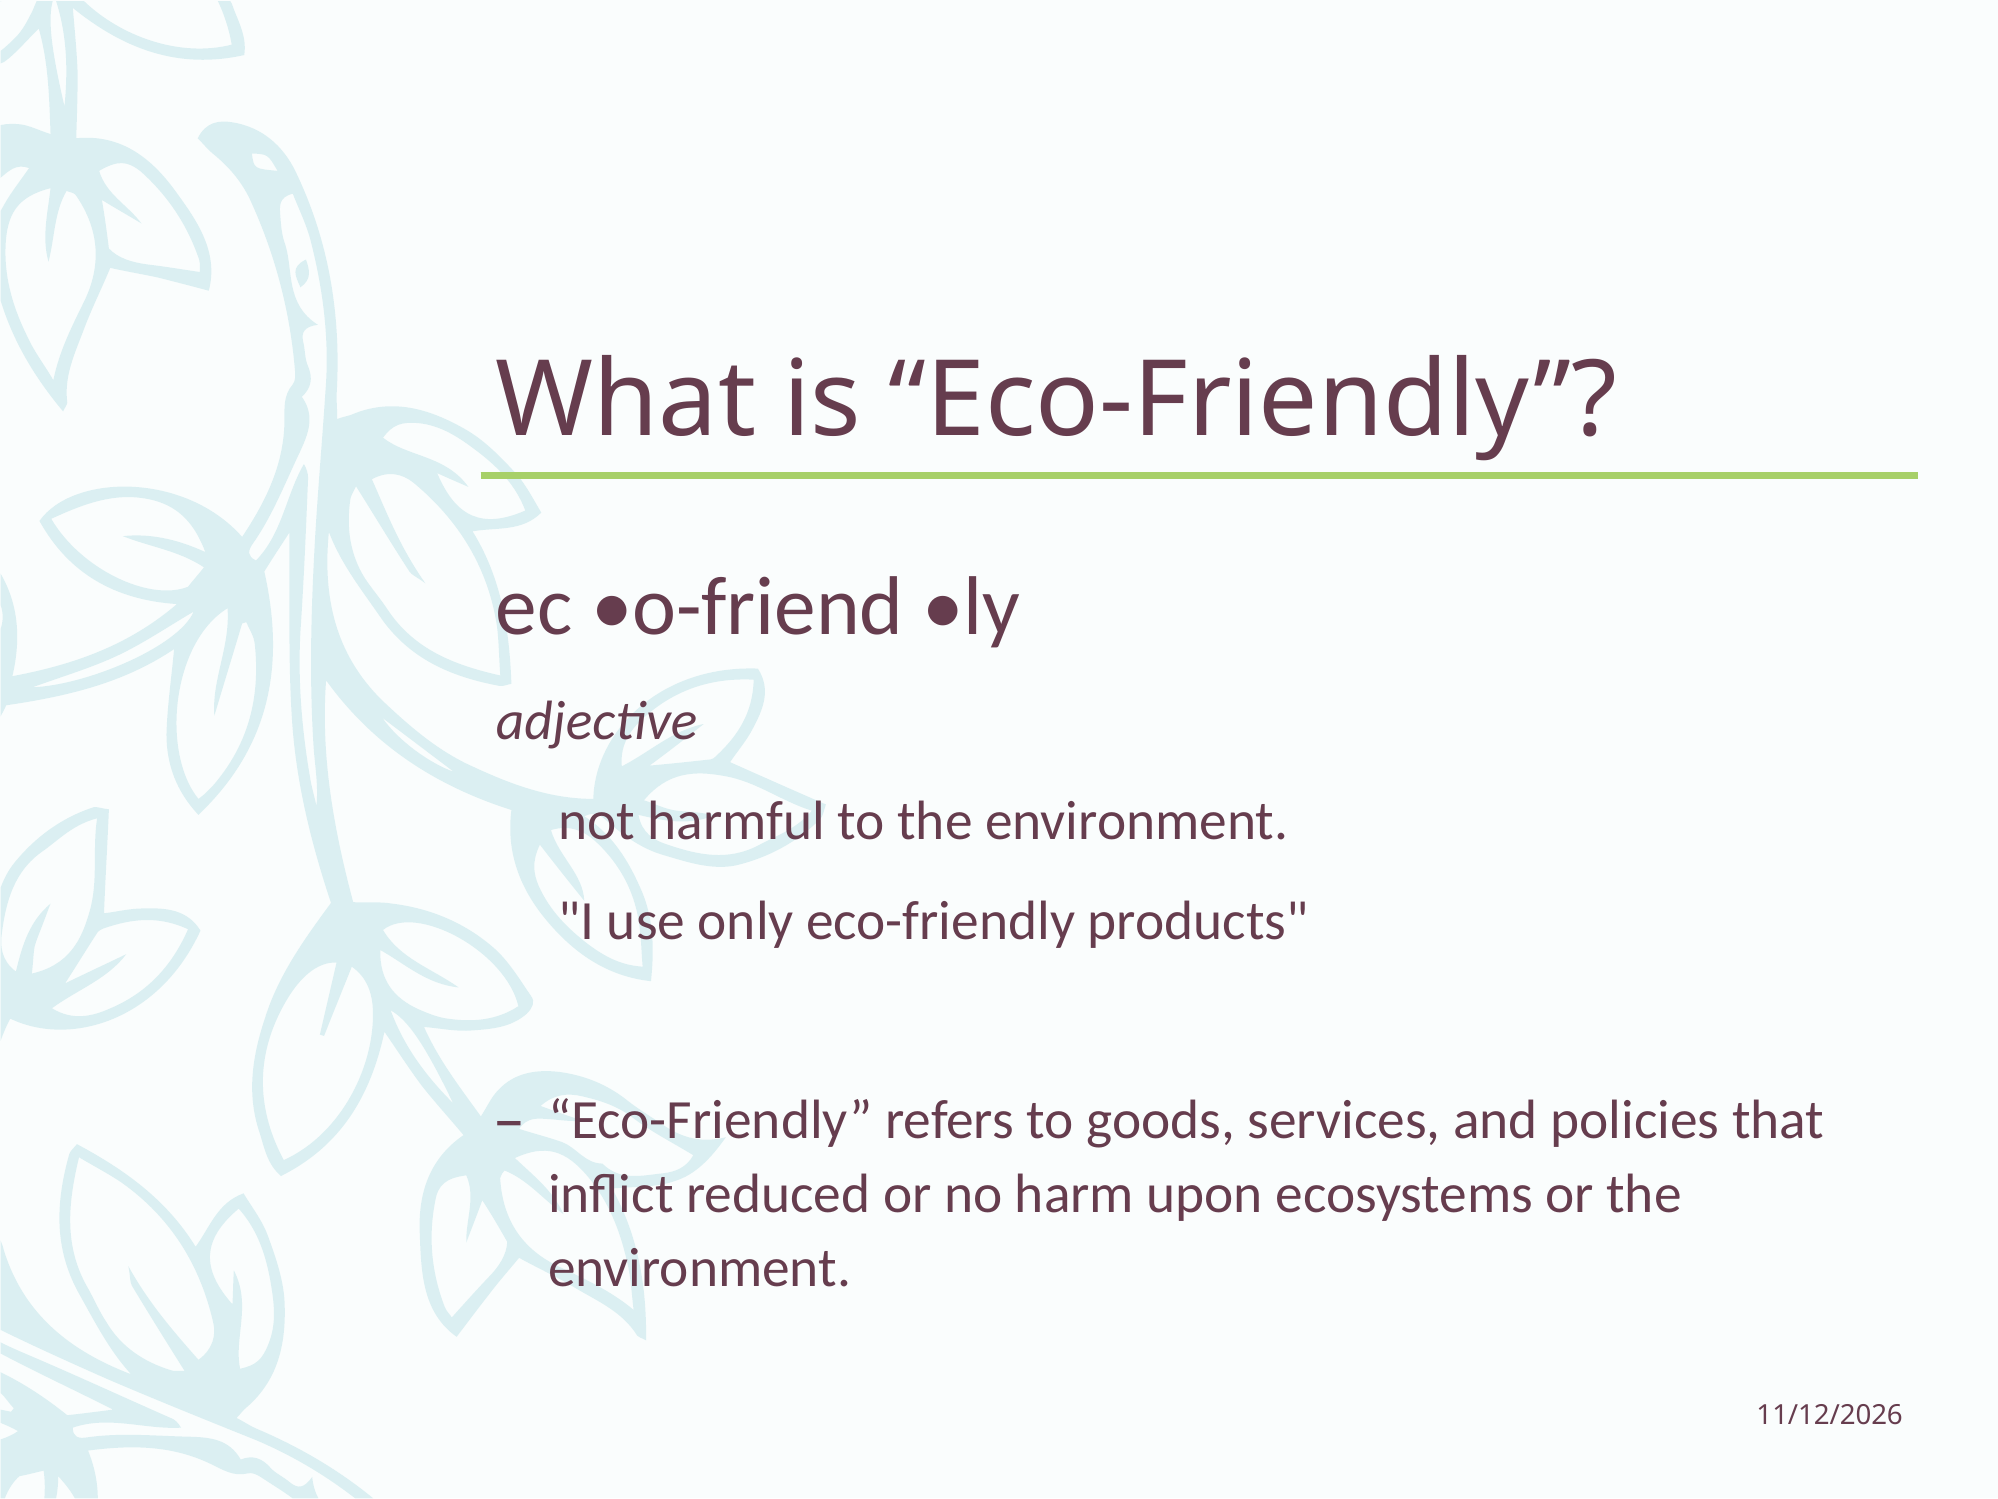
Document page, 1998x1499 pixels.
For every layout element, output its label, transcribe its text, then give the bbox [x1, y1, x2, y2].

title What is “Eco-Friendly”? [480, 328, 1939, 470]
list ec •o-friend •ly adjective not harmful to the environment. "I use only eco-friendly products" “Eco-Friendly” refers to goods, services, and policies that inflict reduced or no harm upon ecosystems or the environment. [480, 532, 1918, 1331]
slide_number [1468, 1375, 1918, 1456]
